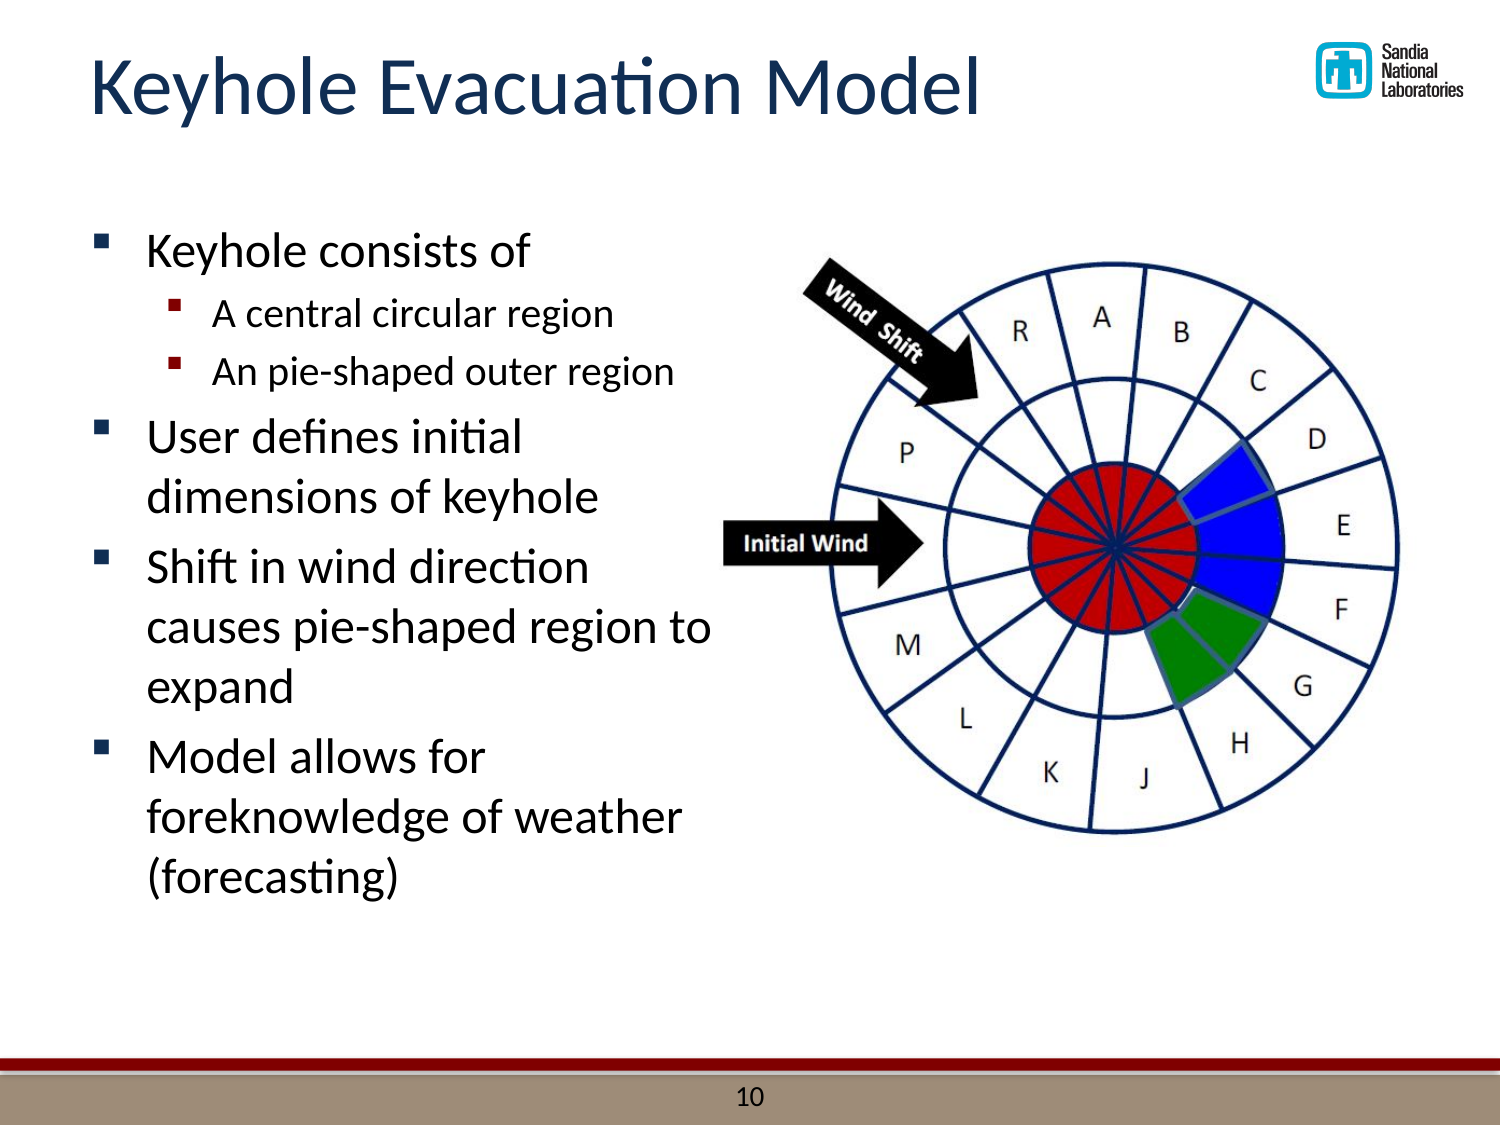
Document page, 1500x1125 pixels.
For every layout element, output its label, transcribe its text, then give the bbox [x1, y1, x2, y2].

list Keyhole consists of A central circular region An pie-shaped outer region User defines initial dimensions of keyhole Shift in wind direction causes pie-shaped region to expand Model allows for foreknowledge of weather (forecasting) [74, 209, 732, 1006]
footer 10 [512, 1069, 988, 1117]
title Keyhole Evacuation Model [74, 0, 1426, 163]
picture [675, 243, 1426, 847]
picture [1426, 37, 1467, 105]
